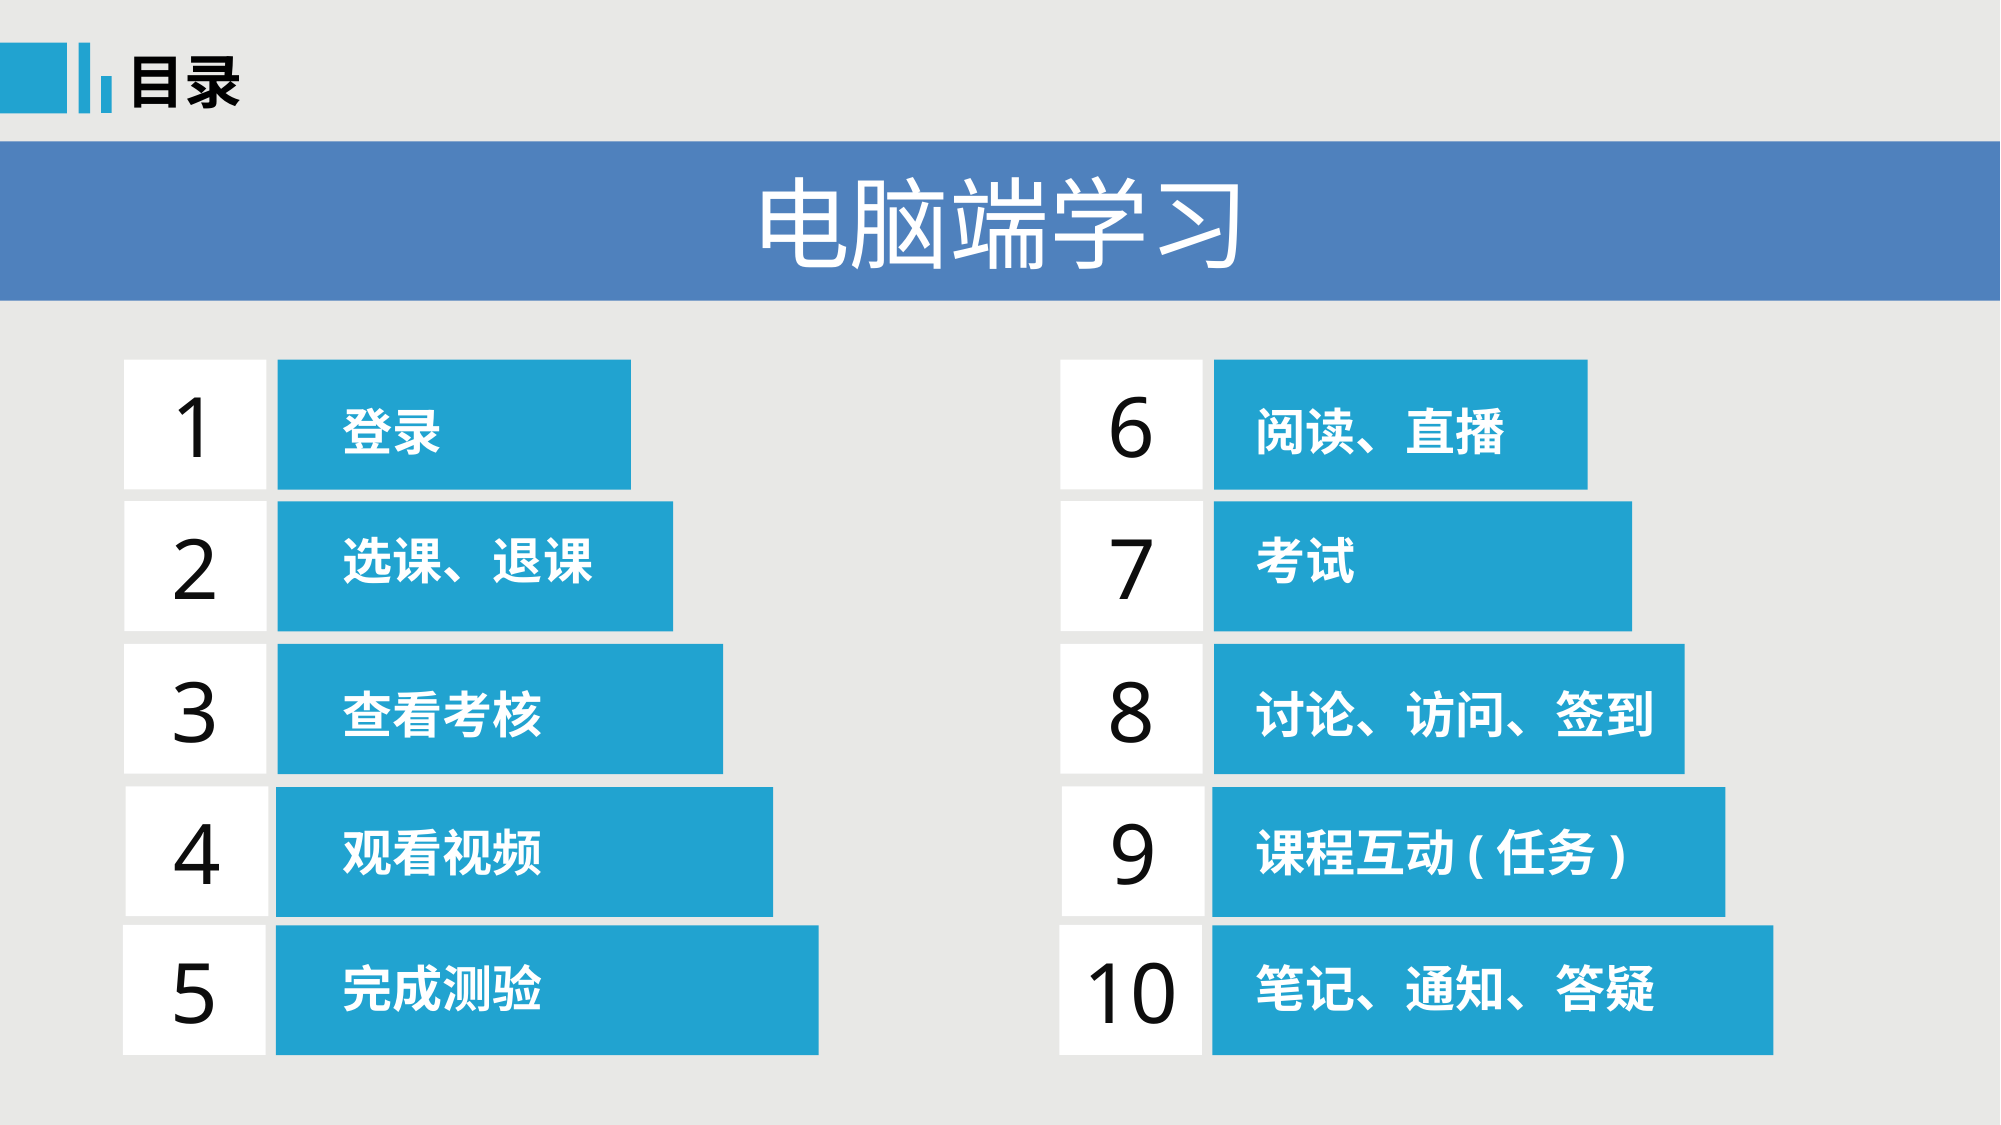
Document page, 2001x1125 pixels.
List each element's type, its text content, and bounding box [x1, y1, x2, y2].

text_box 6 [1058, 357, 1205, 491]
text_box 讨论、访问、签到 [1240, 675, 1692, 751]
text_box 9 [1060, 784, 1207, 918]
text_box 观看视频 [328, 814, 621, 889]
text_box 考试 [1240, 522, 1436, 598]
text_box 查看考核 [328, 675, 621, 751]
text_box 电脑端学习 [0, 139, 2000, 303]
text_box 2 [122, 499, 269, 633]
text_box [1212, 499, 1634, 634]
text_box 笔记、通知、答疑 [1240, 950, 1691, 1026]
text_box [276, 642, 725, 776]
text_box [274, 785, 775, 919]
text_box [99, 74, 111, 115]
text_box [274, 923, 821, 1057]
text_box 1 [122, 357, 268, 491]
text_box [1210, 785, 1728, 919]
text_box [1210, 923, 1775, 1057]
text_box 5 [121, 923, 268, 1057]
text_box 登录 [328, 392, 596, 468]
text_box [77, 41, 92, 116]
text_box 10 [1057, 923, 1204, 1057]
text_box [276, 499, 675, 634]
text_box [276, 357, 633, 492]
text_box 完成测验 [328, 950, 596, 1026]
text_box 4 [124, 784, 270, 918]
text_box 3 [122, 642, 268, 776]
text_box 阅读、直播 [1241, 392, 1534, 468]
text_box 目录 [111, 38, 285, 123]
text_box [1212, 642, 1687, 776]
text_box 选课、退课 [328, 522, 620, 598]
text_box 7 [1059, 499, 1205, 633]
text_box [0, 41, 69, 116]
text_box [1212, 357, 1590, 492]
text_box 课程互动(任务) [1240, 814, 1692, 889]
text_box 8 [1058, 642, 1205, 776]
